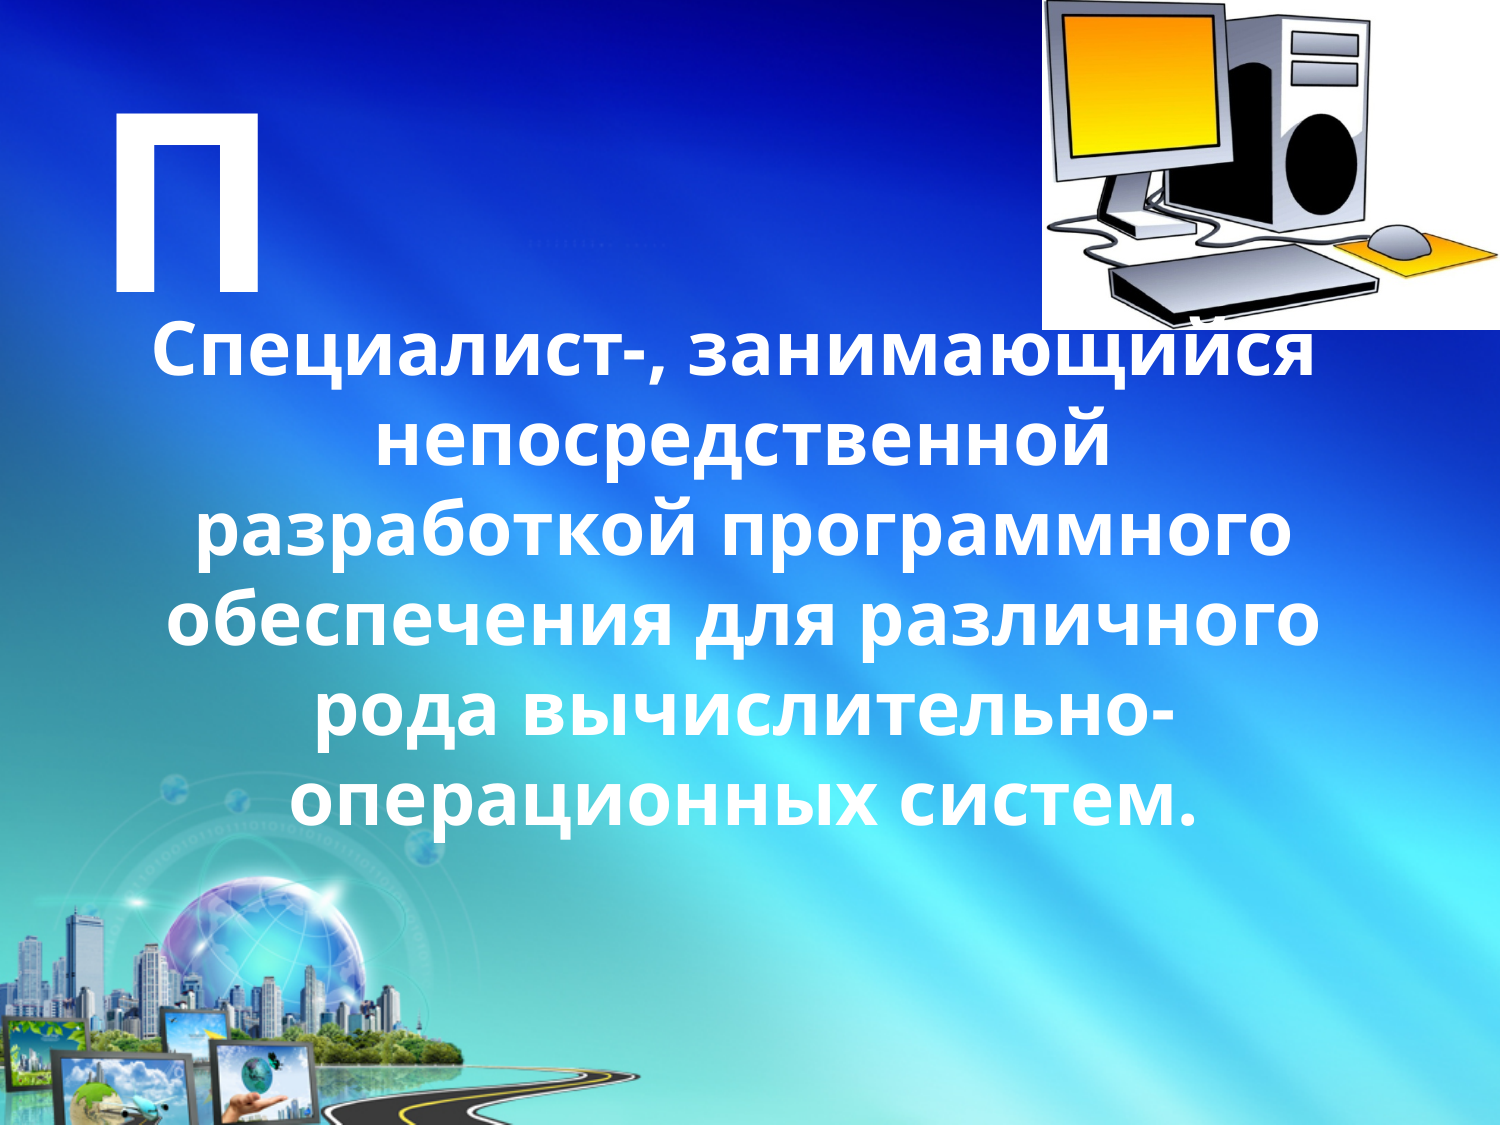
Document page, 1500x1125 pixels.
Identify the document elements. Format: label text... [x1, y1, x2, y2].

text_box Специалист-, занимающийся непосредственной разработкой программного обеспечения для различного рода вычислительно-операционных систем. [128, 292, 1360, 848]
picture [0, 0, 1500, 1125]
text_box П [58, 35, 317, 350]
